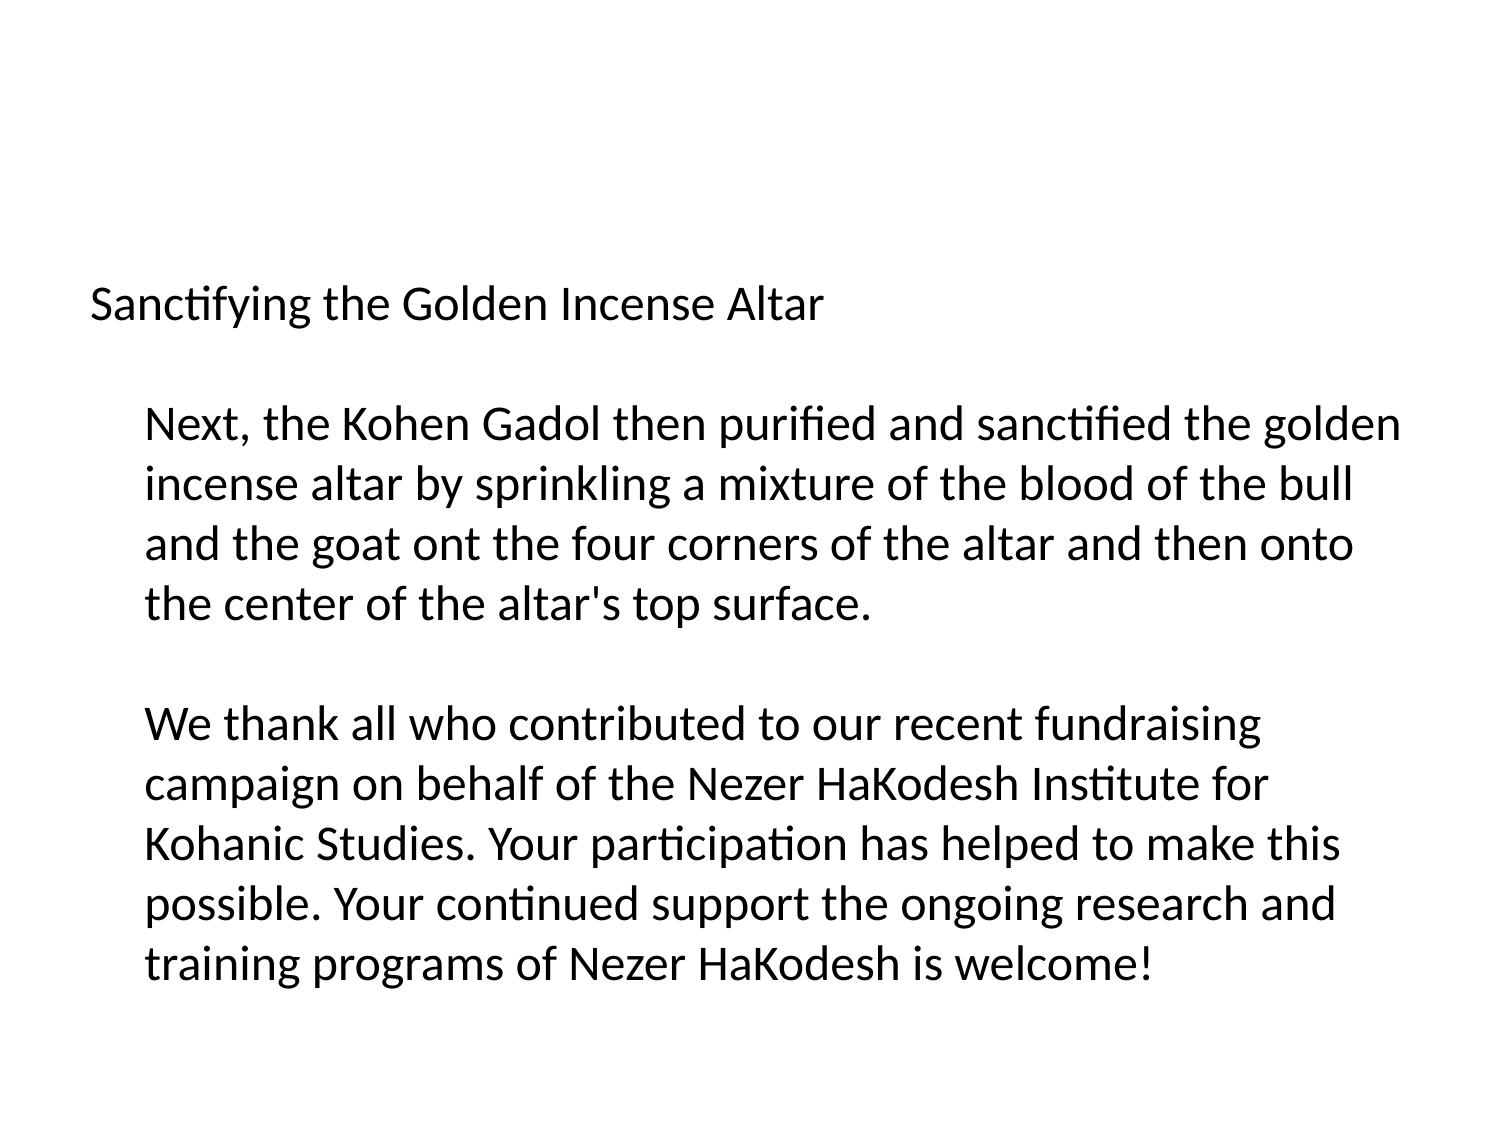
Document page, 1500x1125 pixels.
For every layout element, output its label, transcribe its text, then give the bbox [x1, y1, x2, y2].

list Sanctifying the Golden Incense Altar Next, the Kohen Gadol then purified and sanctified the golden incense altar by sprinkling a mixture of the blood of the bull and the goat ont the four corners of the altar and then onto the center of the altar's top surface. We thank all who contributed to our recent fundraising campaign on behalf of the Nezer HaKodesh Institute for Kohanic Studies. Your participation has helped to make this possible. Your continued support the ongoing research and training programs of Nezer HaKodesh is welcome! [75, 262, 1425, 1005]
